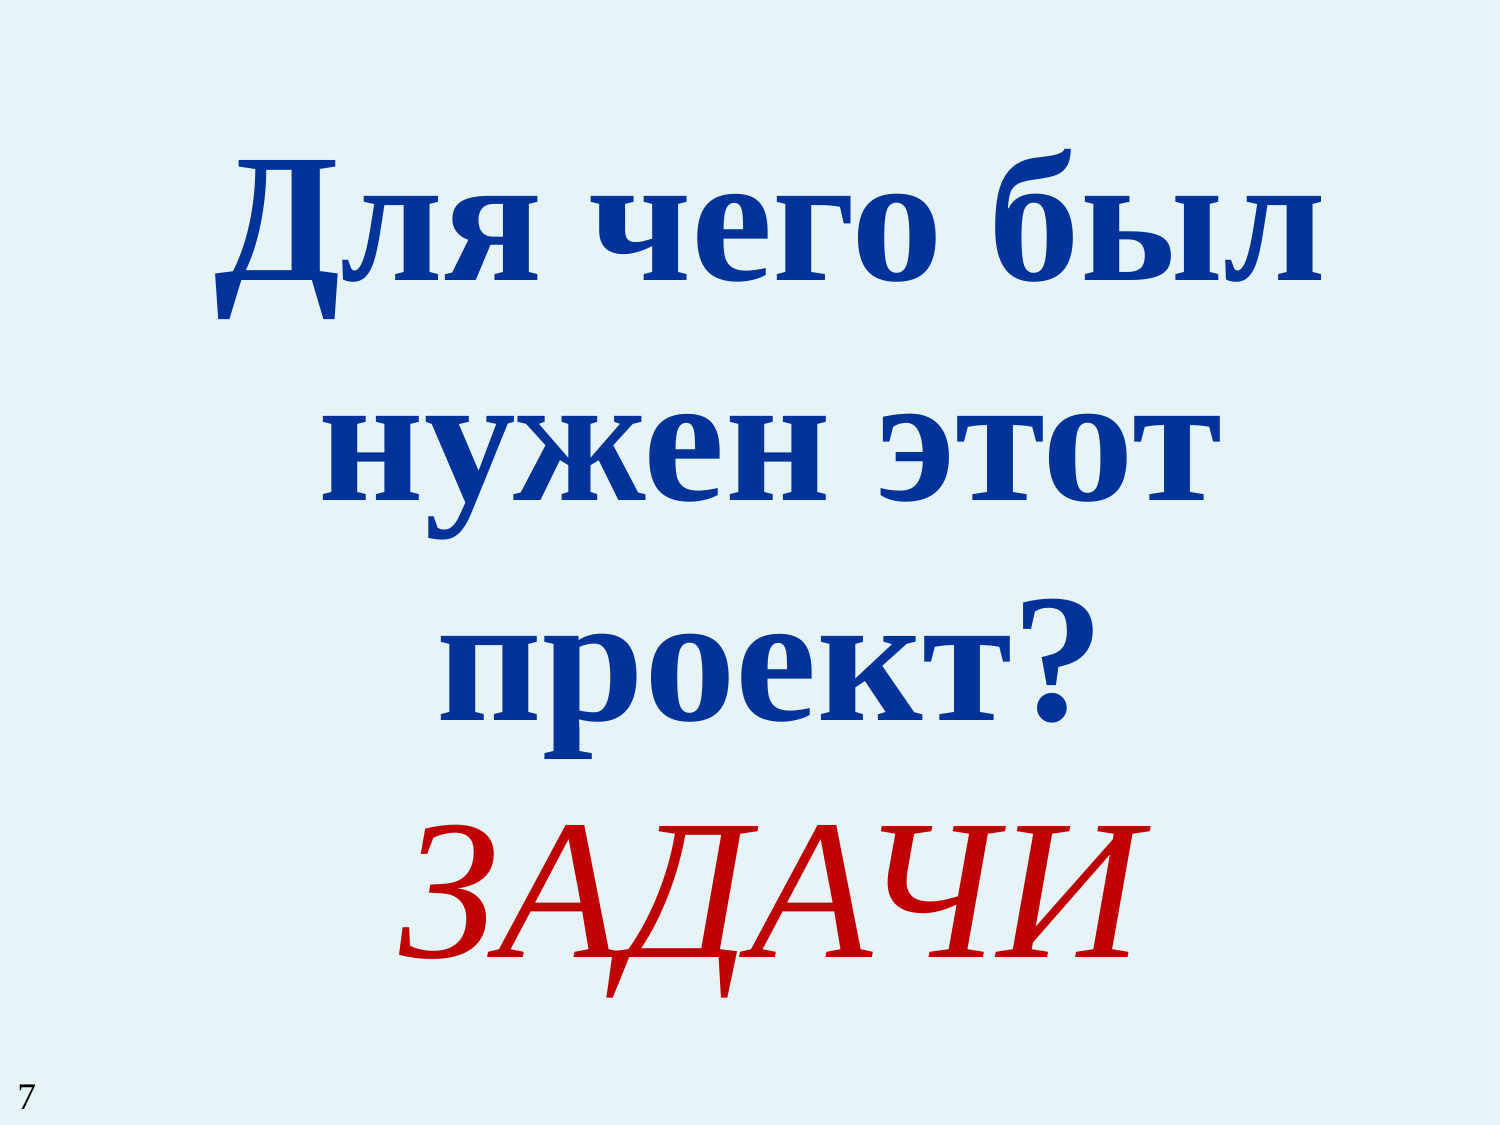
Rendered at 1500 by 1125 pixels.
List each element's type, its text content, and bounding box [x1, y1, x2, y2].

text_box 7 [2, 1064, 74, 1125]
text_box Для чего был нужен этот проект? ЗАДАЧИ [41, 89, 1500, 1005]
